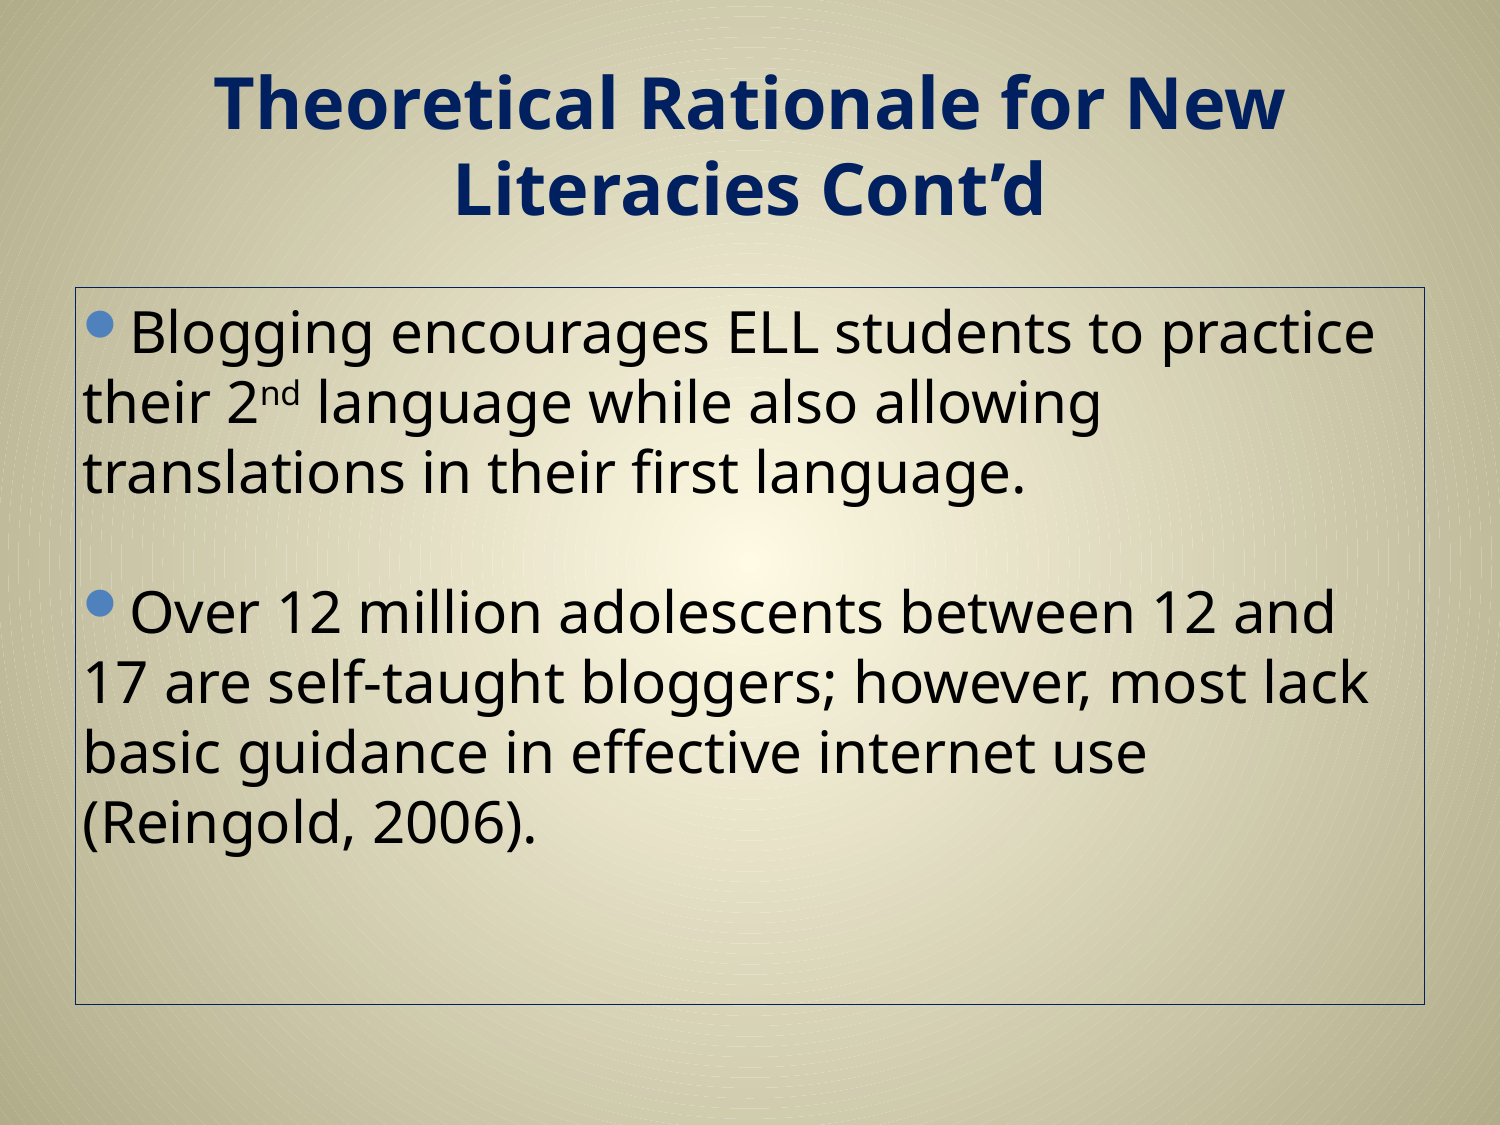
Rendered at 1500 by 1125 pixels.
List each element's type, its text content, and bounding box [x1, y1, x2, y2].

title Theoretical Rationale for New Literacies Cont’d [75, 50, 1425, 238]
list Blogging encourages ELL students to practice their 2nd language while also allowing translations in their first language. Over 12 million adolescents between 12 and 17 are self-taught bloggers; however, most lack basic guidance in effective internet use (Reingold, 2006). [75, 287, 1425, 1005]
